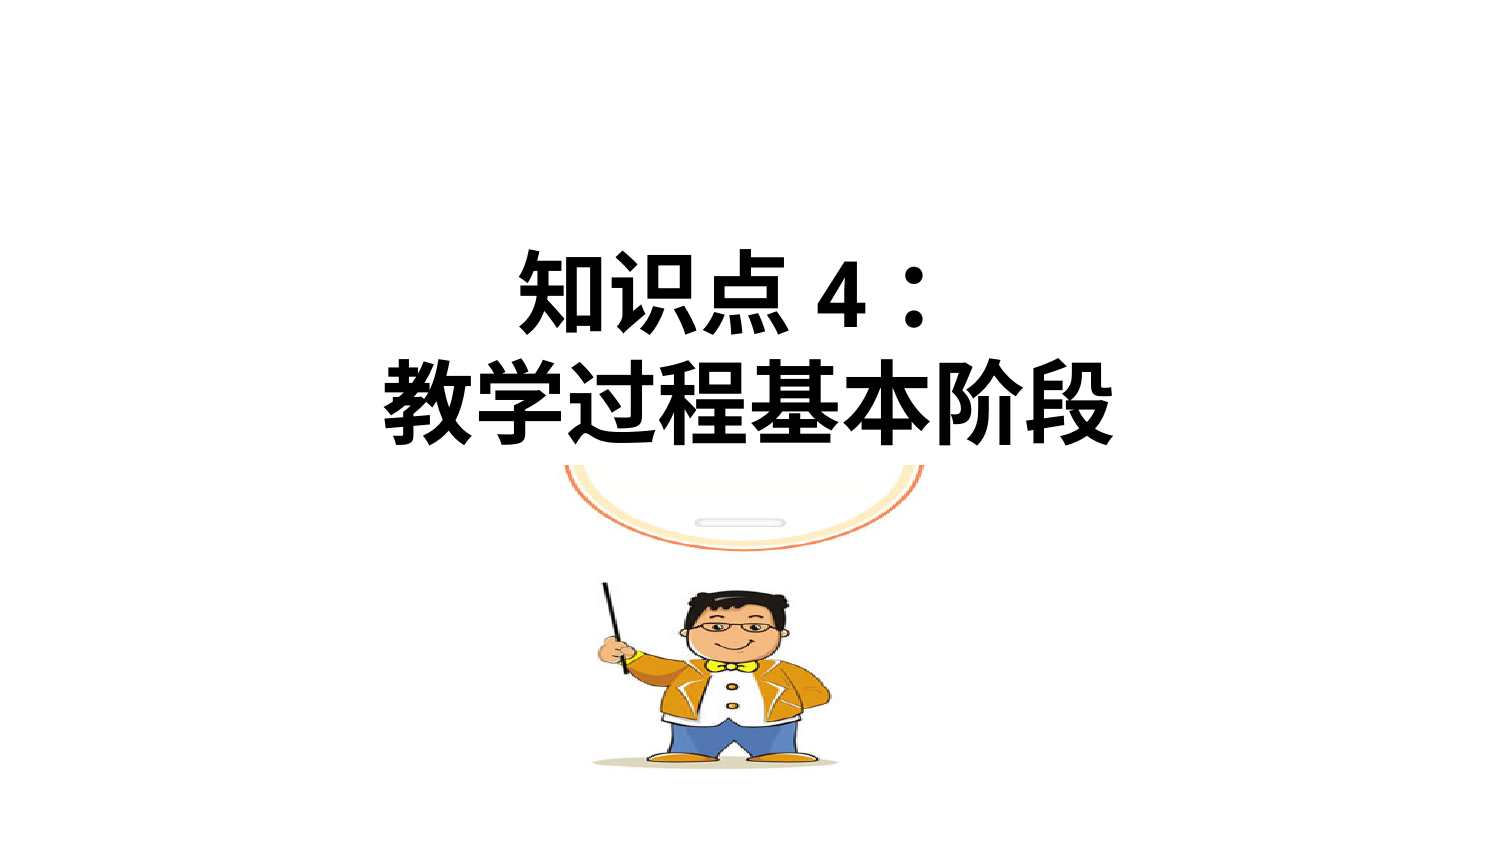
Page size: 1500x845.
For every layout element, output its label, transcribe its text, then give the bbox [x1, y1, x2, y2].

picture [522, 465, 926, 788]
title 知识点4： 教学过程基本阶段 [112, 226, 1388, 466]
